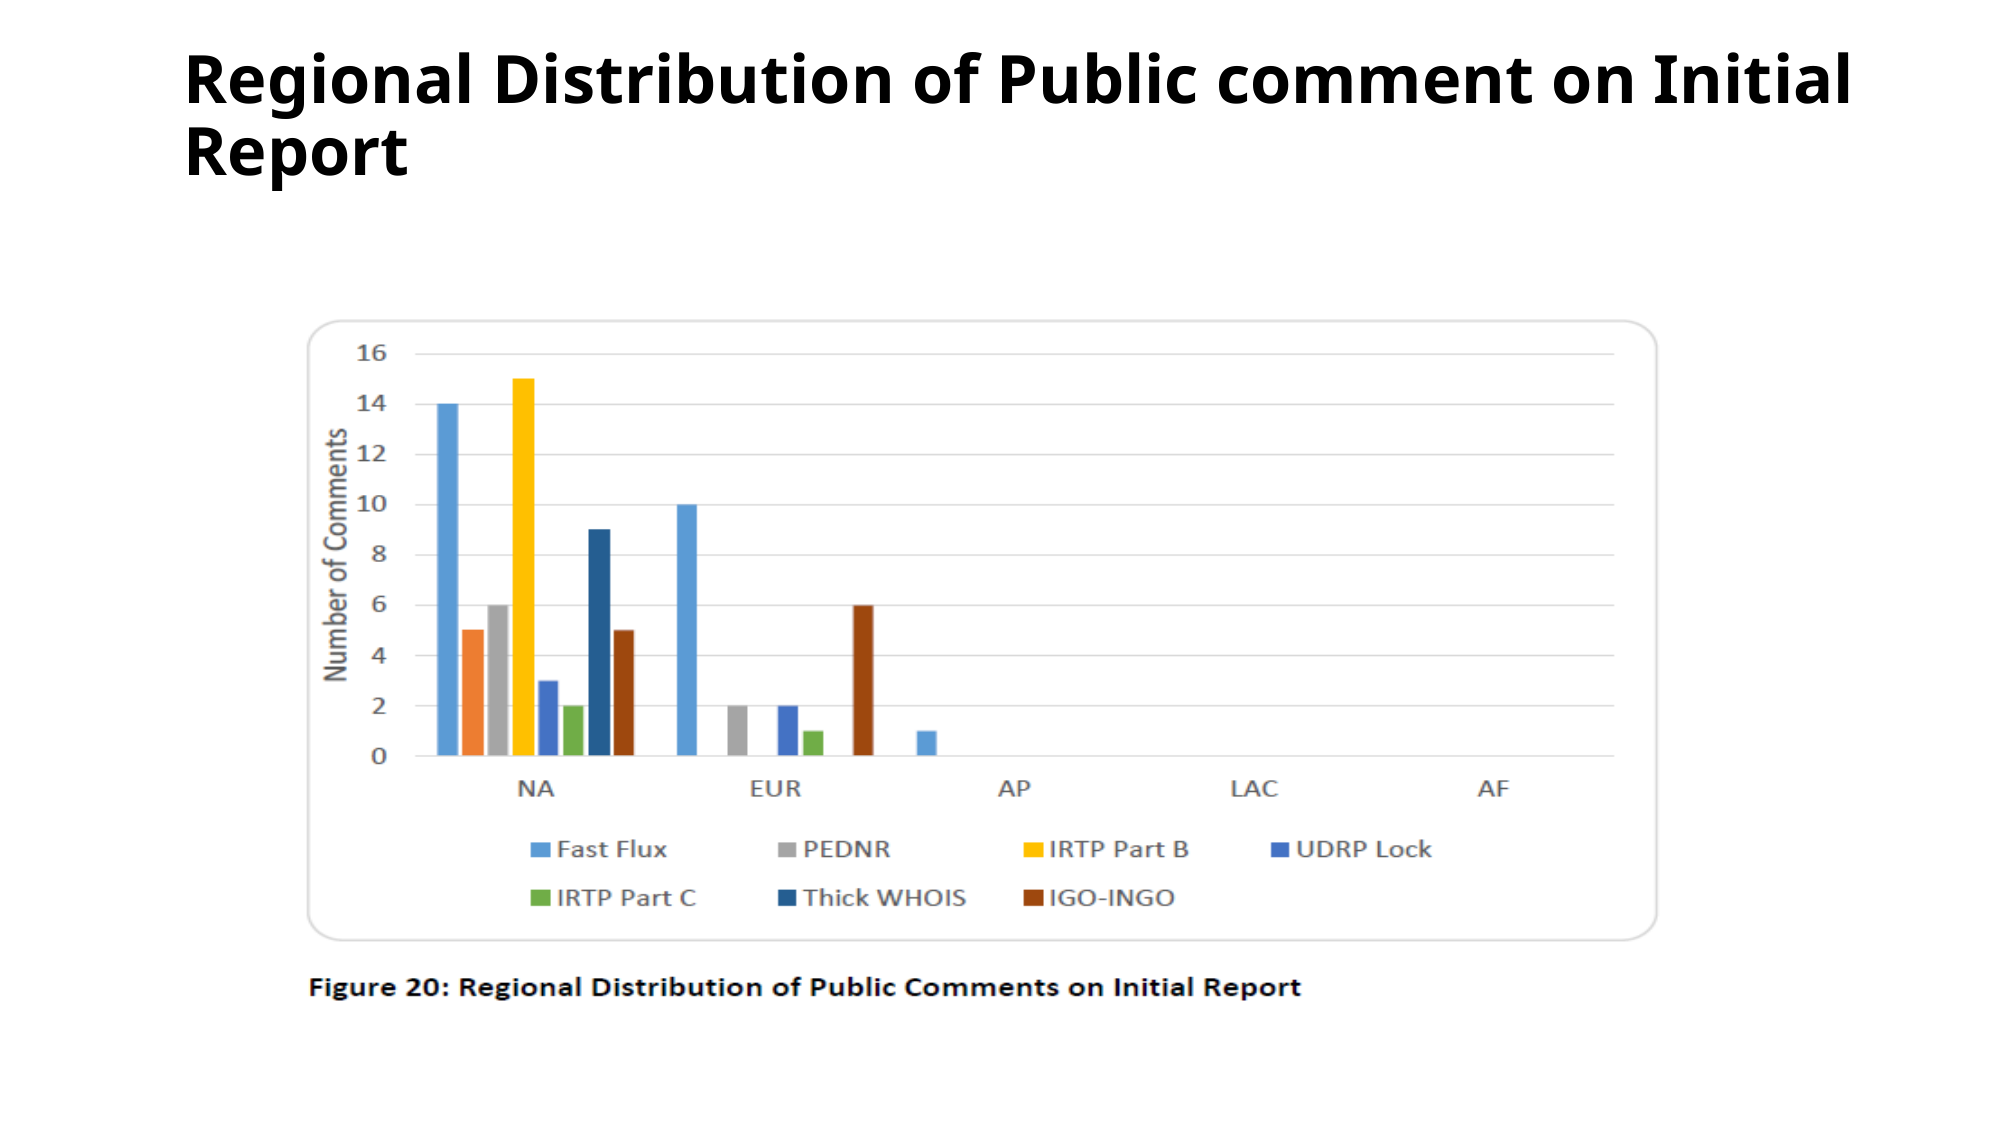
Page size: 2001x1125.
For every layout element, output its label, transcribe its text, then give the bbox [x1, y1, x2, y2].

title Regional Distribution of Public comment on Initial Report [169, 9, 1894, 227]
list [226, 299, 1759, 1014]
